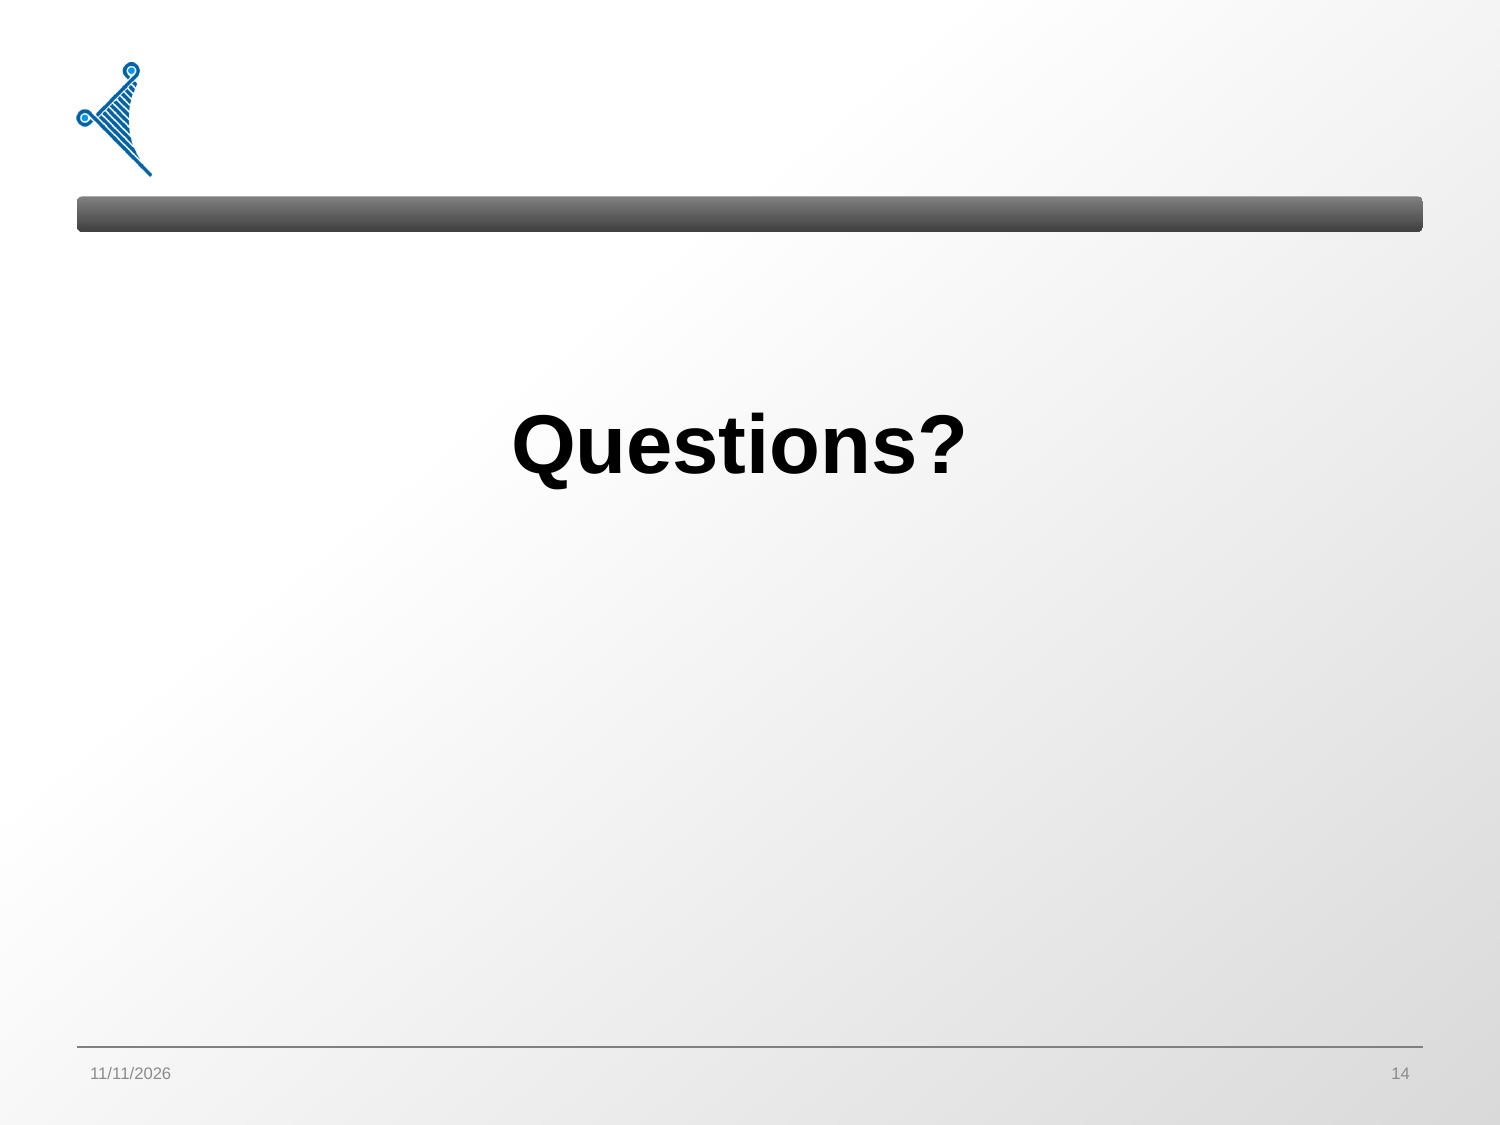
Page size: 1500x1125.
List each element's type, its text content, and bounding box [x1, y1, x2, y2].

slide_number 14 [1074, 1042, 1425, 1103]
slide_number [75, 1042, 425, 1103]
picture [76, 62, 152, 177]
list Questions? [64, 382, 1416, 552]
